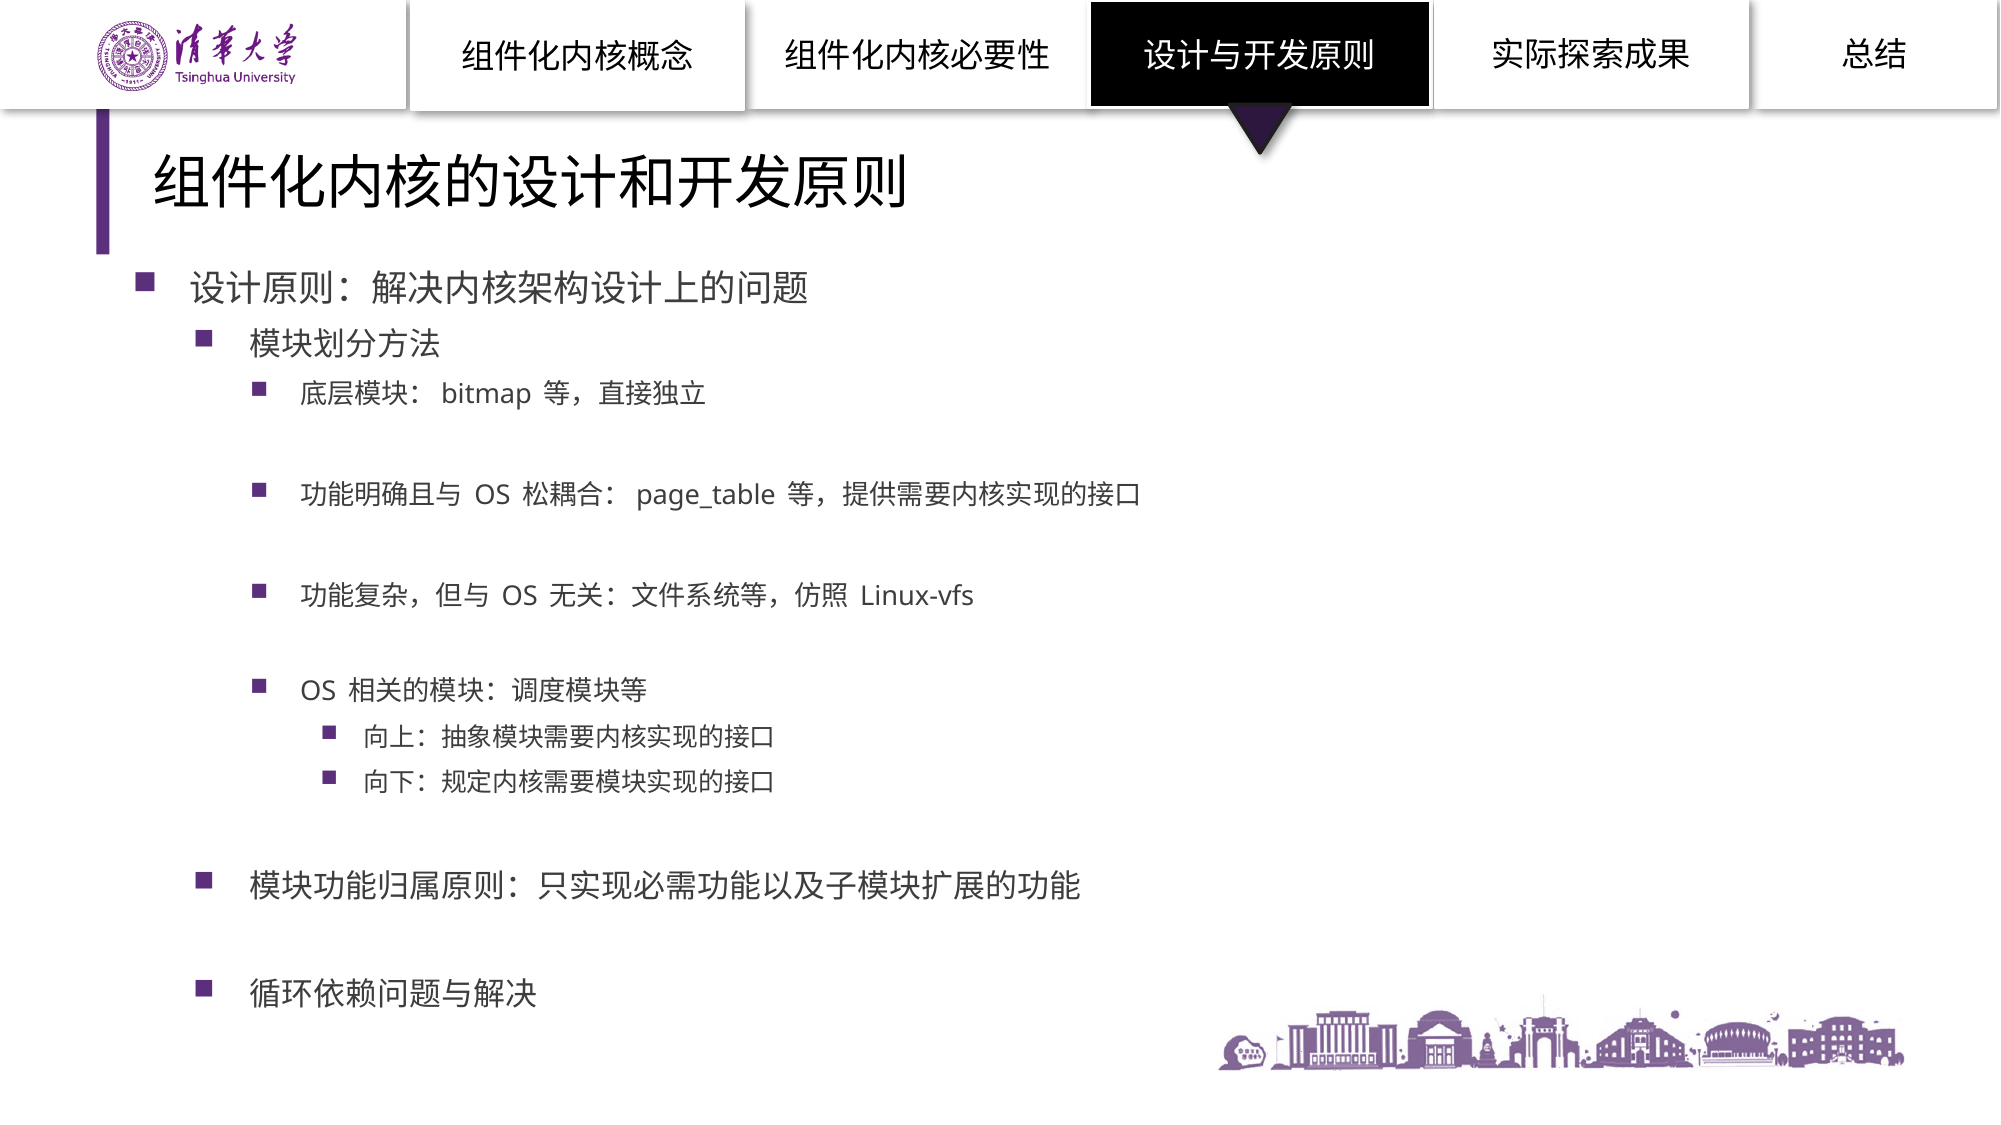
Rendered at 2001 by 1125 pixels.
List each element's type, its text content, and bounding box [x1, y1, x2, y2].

text_box 组件化内核概念 [411, 2, 744, 110]
text_box 组件化内核必要性 [748, 0, 1088, 108]
text_box 实际探索成果 [1435, 0, 1747, 108]
text_box 设计与开发原则 [1088, 0, 1432, 108]
text_box [0, 0, 405, 108]
text_box 总结 [1754, 0, 1995, 108]
picture [85, 4, 319, 103]
text_box [1229, 104, 1291, 153]
title 组件化内核的设计和开发原则 [137, 116, 1863, 264]
list 设计原则：解决内核架构设计上的问题 模块划分方法 底层模块：bitmap 等，直接独立 功能明确且与 OS 松耦合：page_table 等，提供需要内核实现的接口 功能复杂，但与 OS 无关：文件系统等，仿照 Linux-vfs OS 相关的模块：调度模块等 向上：抽象模块需要内核实现的接口 向下：规定内核需要模块实现的接口 模块功能归属原则：只实现必需功能以及子模块扩展的功能 循环依赖问题与解决 [117, 256, 1829, 1028]
picture [1217, 993, 1905, 1071]
